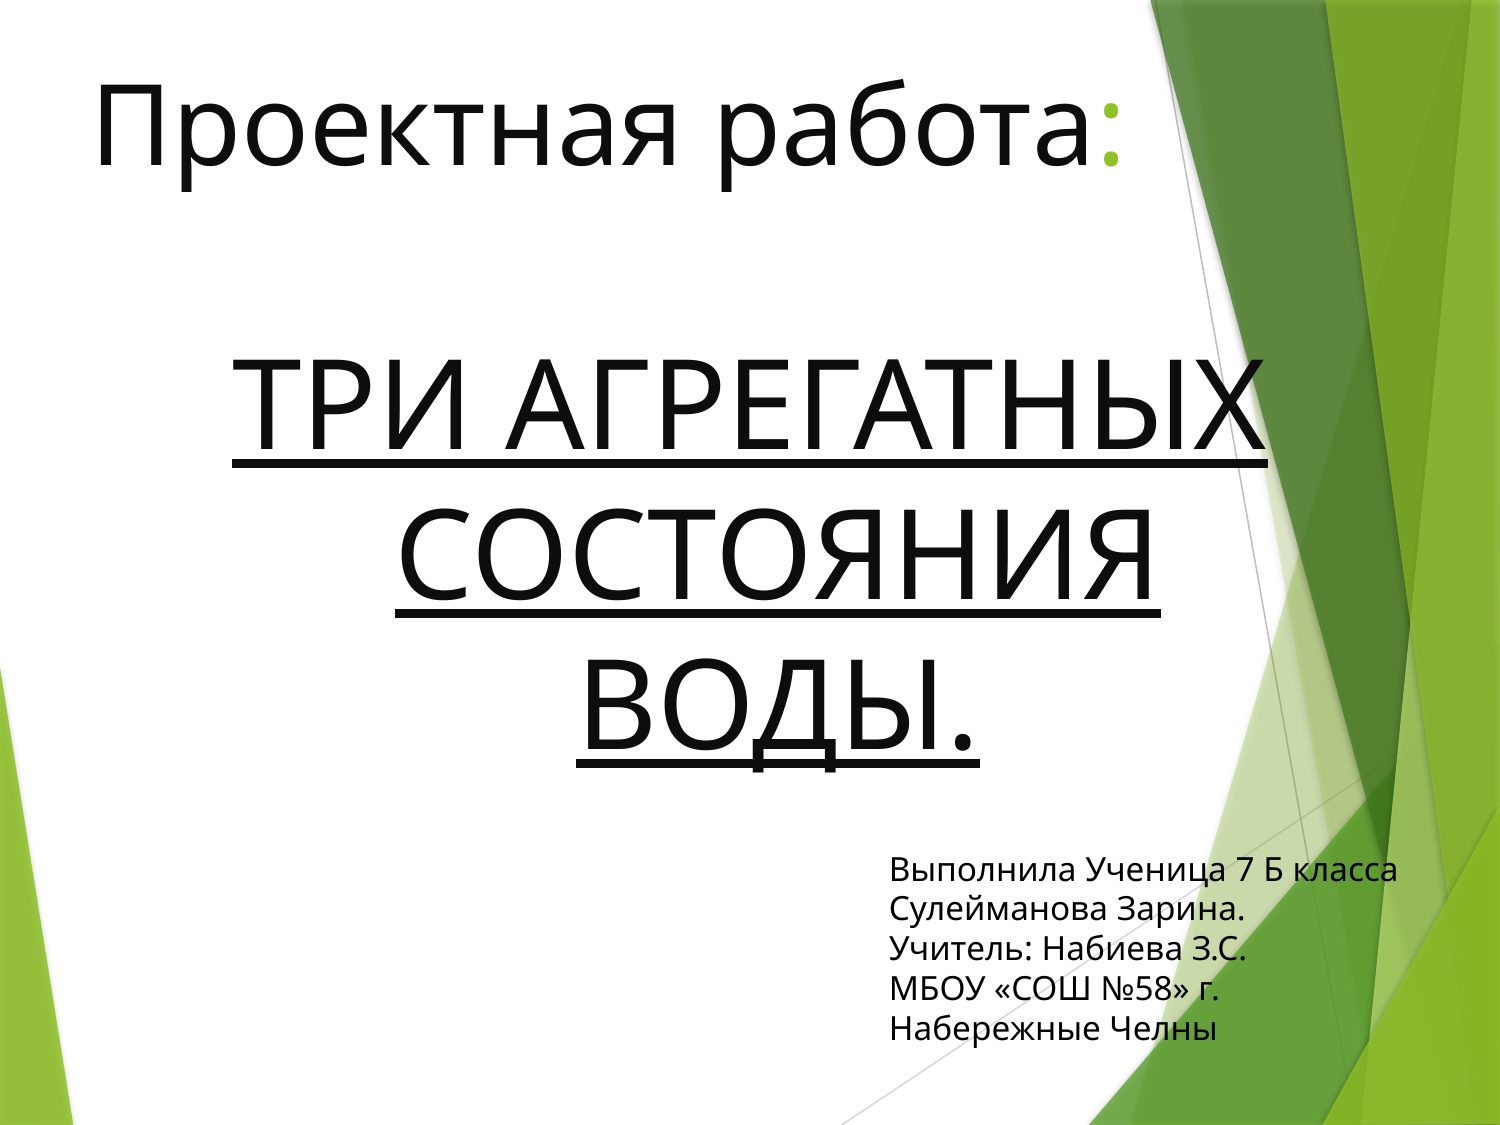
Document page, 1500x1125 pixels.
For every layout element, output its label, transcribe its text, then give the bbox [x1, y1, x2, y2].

list ТРИ АГРЕГАТНЫХ СОСТОЯНИЯ ВОДЫ. [176, 317, 1324, 1061]
title Проектная работа: [75, 45, 1425, 234]
text_box Выполнила Ученица 7 Б класса Сулейманова Зарина. Учитель: Набиева З.С. МБОУ «СОШ №58» г. Набережные Челны [874, 840, 1425, 1095]
